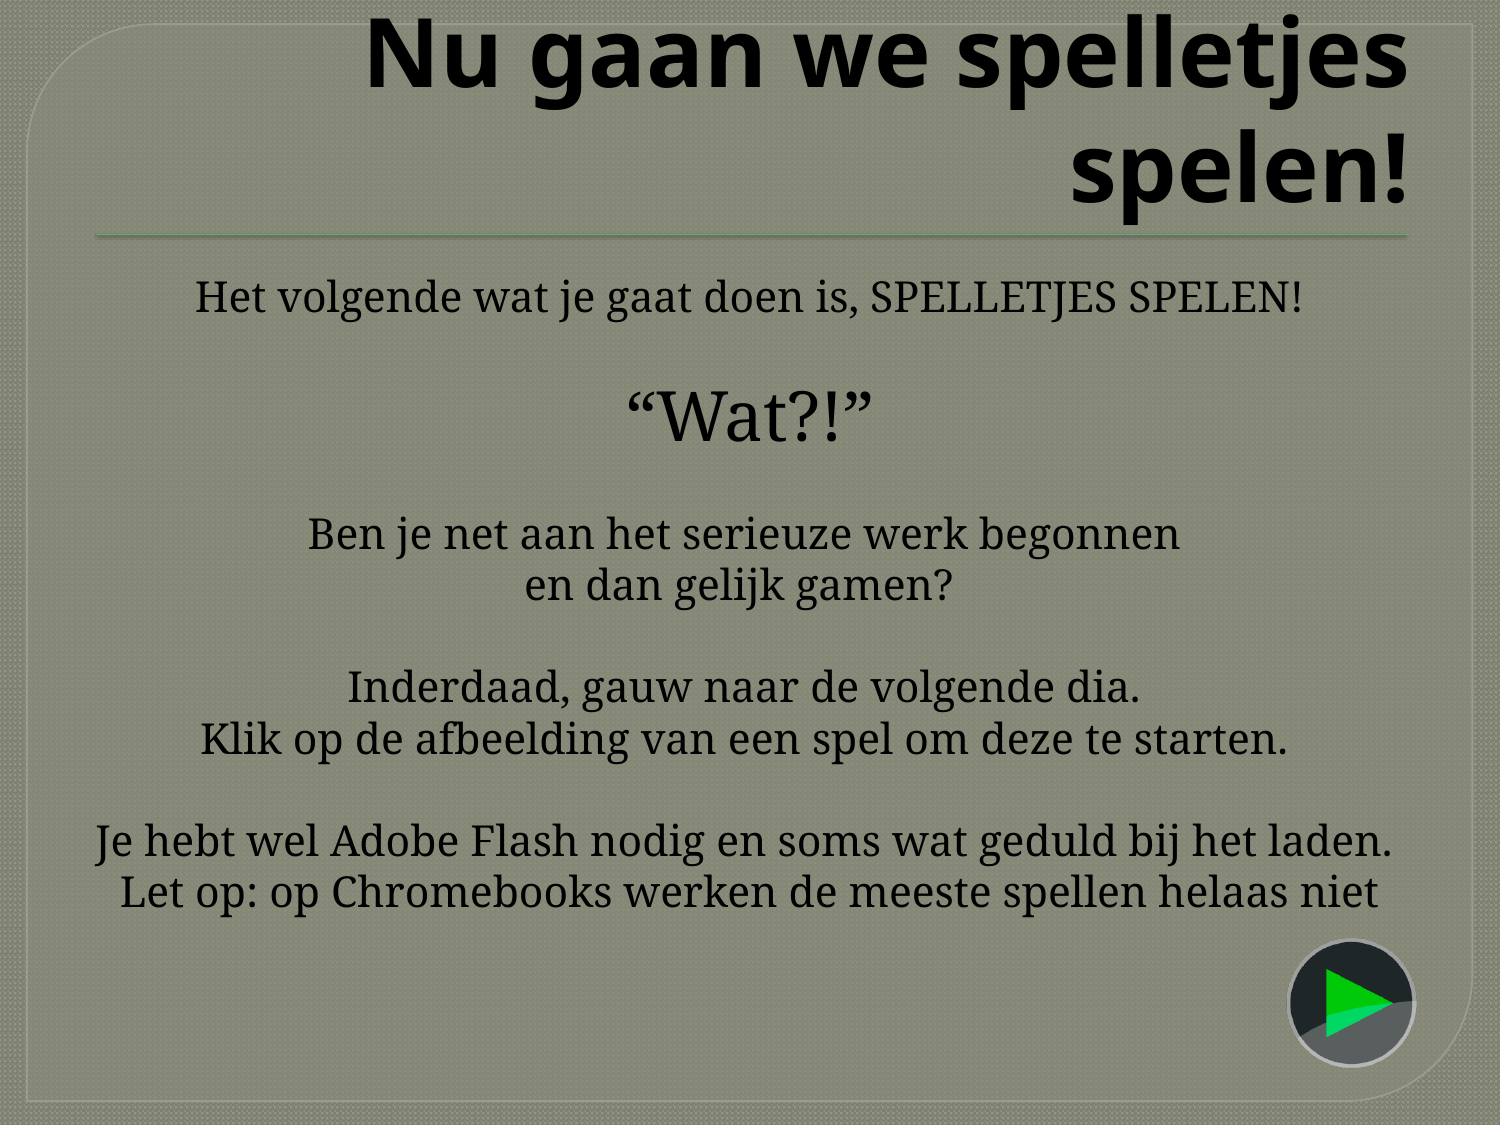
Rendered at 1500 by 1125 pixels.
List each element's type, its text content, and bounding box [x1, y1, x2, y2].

picture [1269, 920, 1434, 1085]
list Het volgende wat je gaat doen is, SPELLETJES SPELEN! “Wat?!” Ben je net aan het serieuze werk begonnen en dan gelijk gamen? Inderdaad, gauw naar de volgende dia. Klik op de afbeelding van een spel om deze te starten. Je hebt wel Adobe Flash nodig en soms wat geduld bij het laden. Let op: op Chromebooks werken de meeste spellen helaas niet [75, 262, 1425, 1059]
title Nu gaan we spelletjes spelen! [75, 41, 1425, 230]
